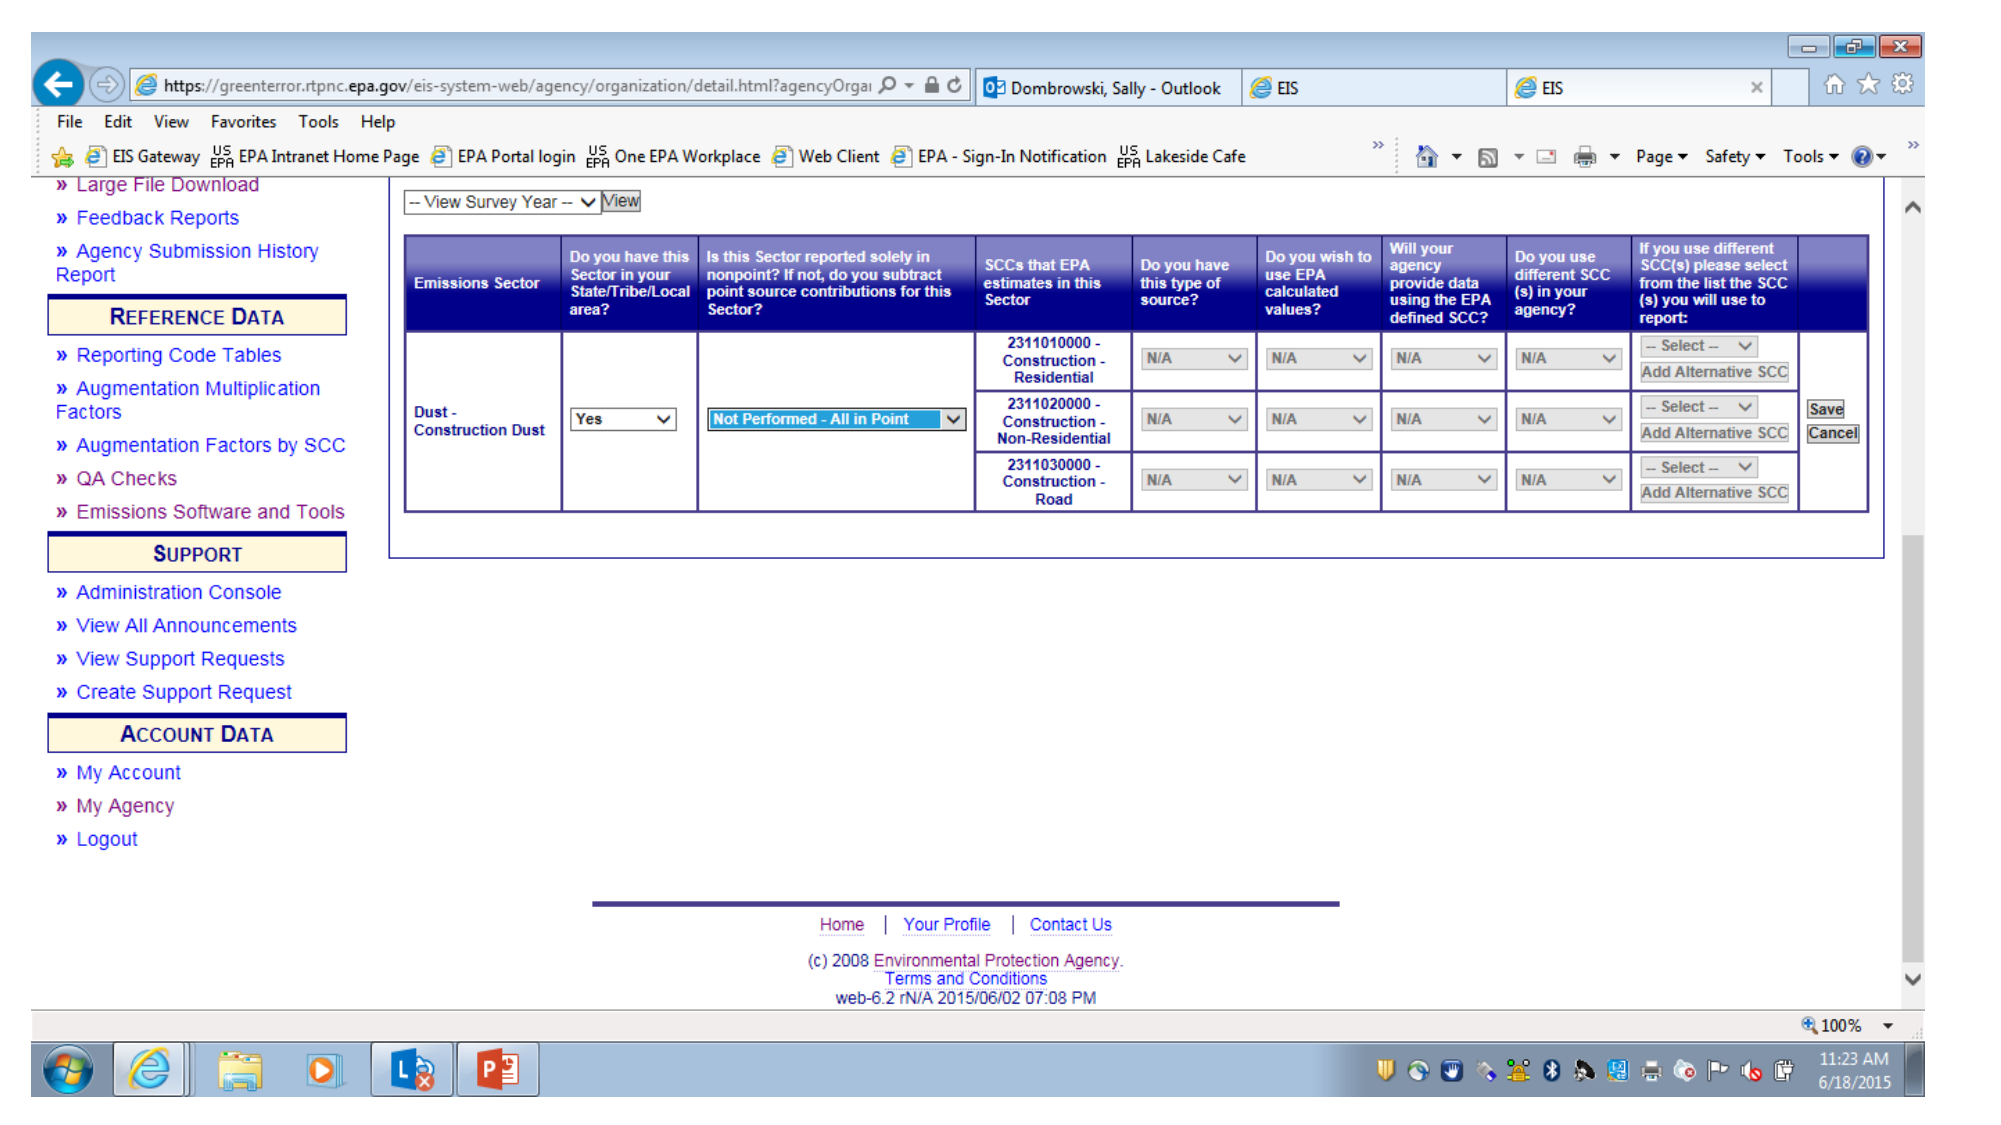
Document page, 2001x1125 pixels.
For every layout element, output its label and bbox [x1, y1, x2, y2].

picture [31, 32, 1925, 1097]
